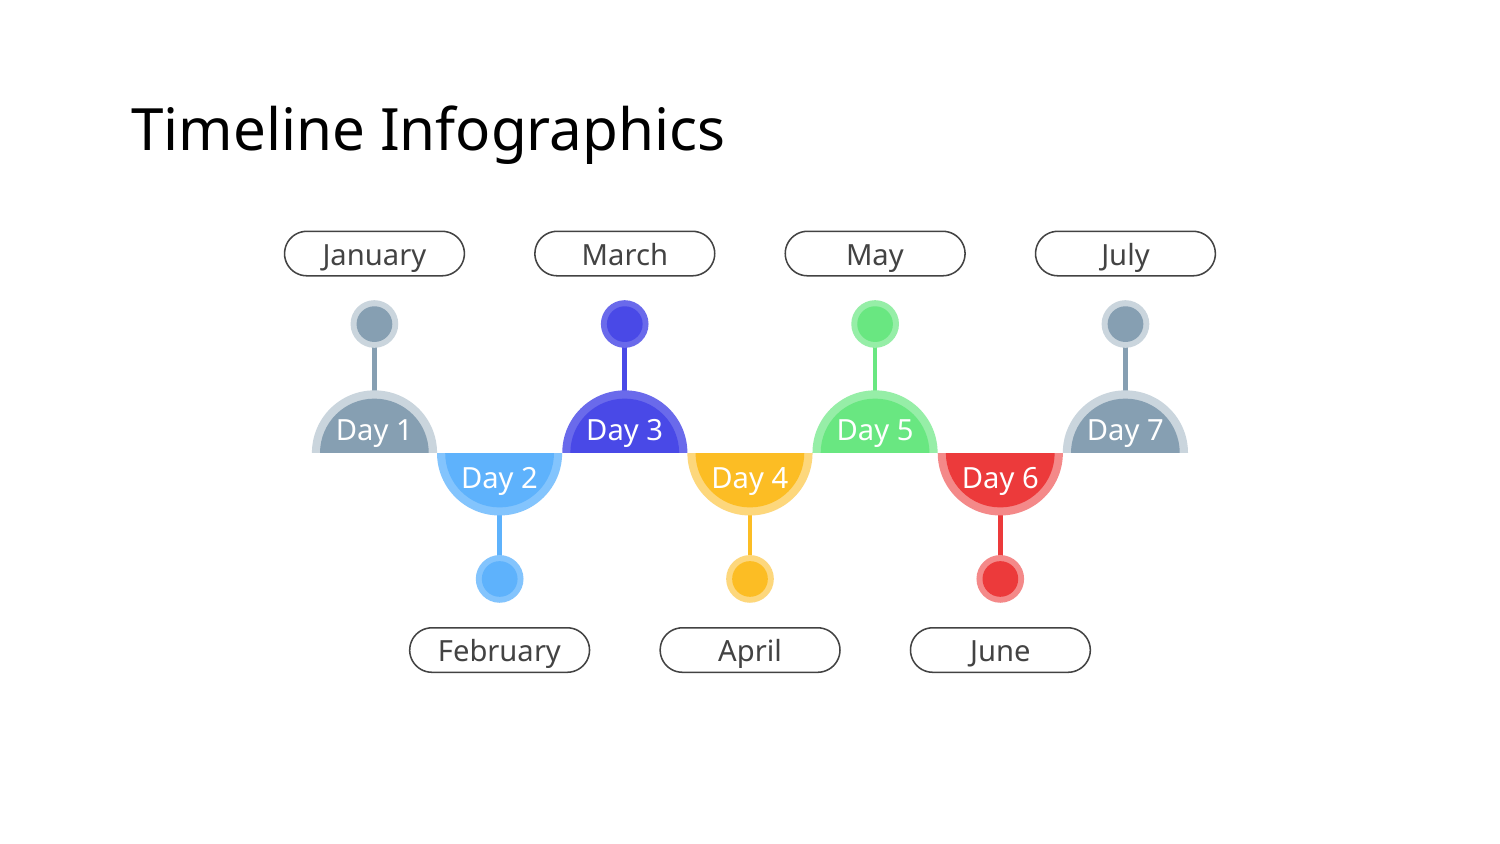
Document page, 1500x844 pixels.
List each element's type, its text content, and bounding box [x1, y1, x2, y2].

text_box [534, 230, 715, 454]
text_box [910, 452, 1091, 673]
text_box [784, 230, 966, 454]
title Timeline Infographics [116, 88, 1384, 167]
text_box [1035, 230, 1216, 454]
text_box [659, 452, 841, 673]
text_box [284, 230, 465, 454]
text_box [409, 452, 590, 673]
